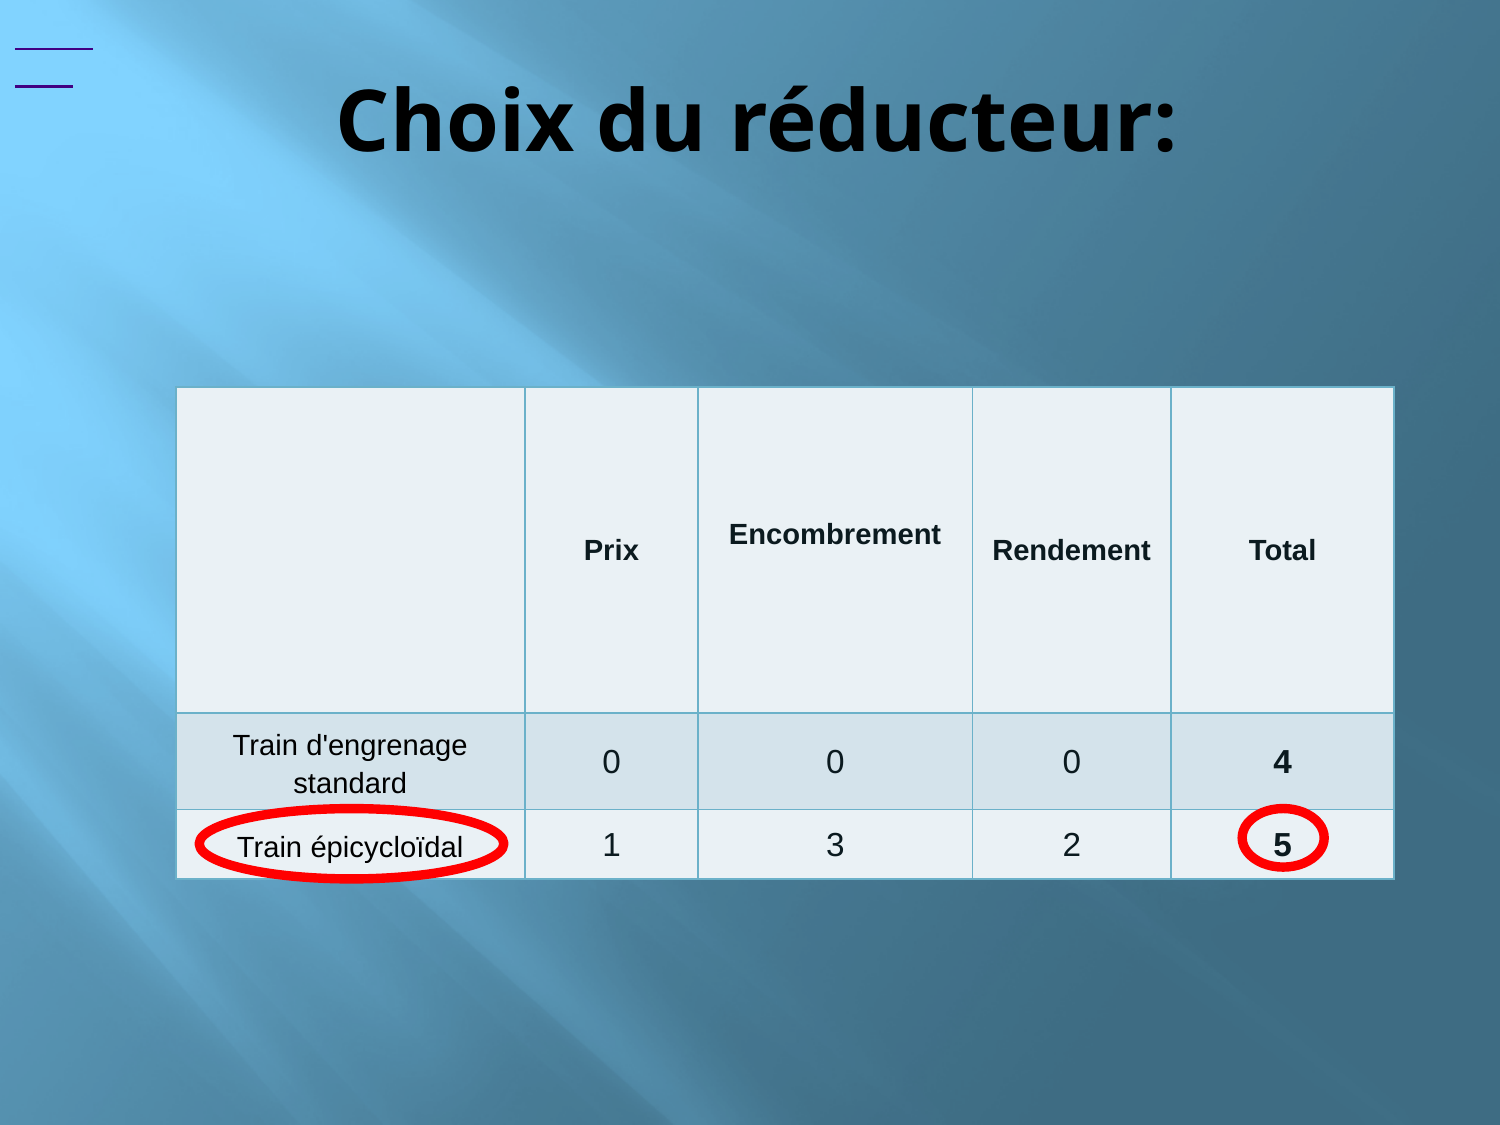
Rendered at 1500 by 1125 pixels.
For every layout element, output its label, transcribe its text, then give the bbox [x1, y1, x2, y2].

table_header [177, 388, 524, 712]
table_header Rendement [973, 388, 1170, 712]
table_cell Train épicycloïdal [423, 810, 524, 878]
table_cell 5 [1172, 810, 1393, 878]
table_cell 0 [973, 714, 1170, 809]
text_box [0, 0, 118, 66]
table_header Prix [526, 388, 697, 712]
text_box [1240, 806, 1327, 870]
text_box [197, 806, 506, 882]
table_header Total [1172, 388, 1393, 712]
table_cell Train d'engrenage standard [177, 714, 524, 809]
table_cell 0 [699, 714, 972, 809]
table_cell 1 [526, 810, 697, 878]
title Choix du réducteur: [82, 23, 1432, 211]
table_header Encombrement [699, 388, 972, 712]
table_cell 2 [973, 810, 1170, 878]
table_cell 3 [699, 810, 972, 878]
table_cell Train épicycloïdal [177, 810, 280, 878]
table_cell 4 [1172, 714, 1393, 809]
table_cell 0 [526, 714, 697, 809]
